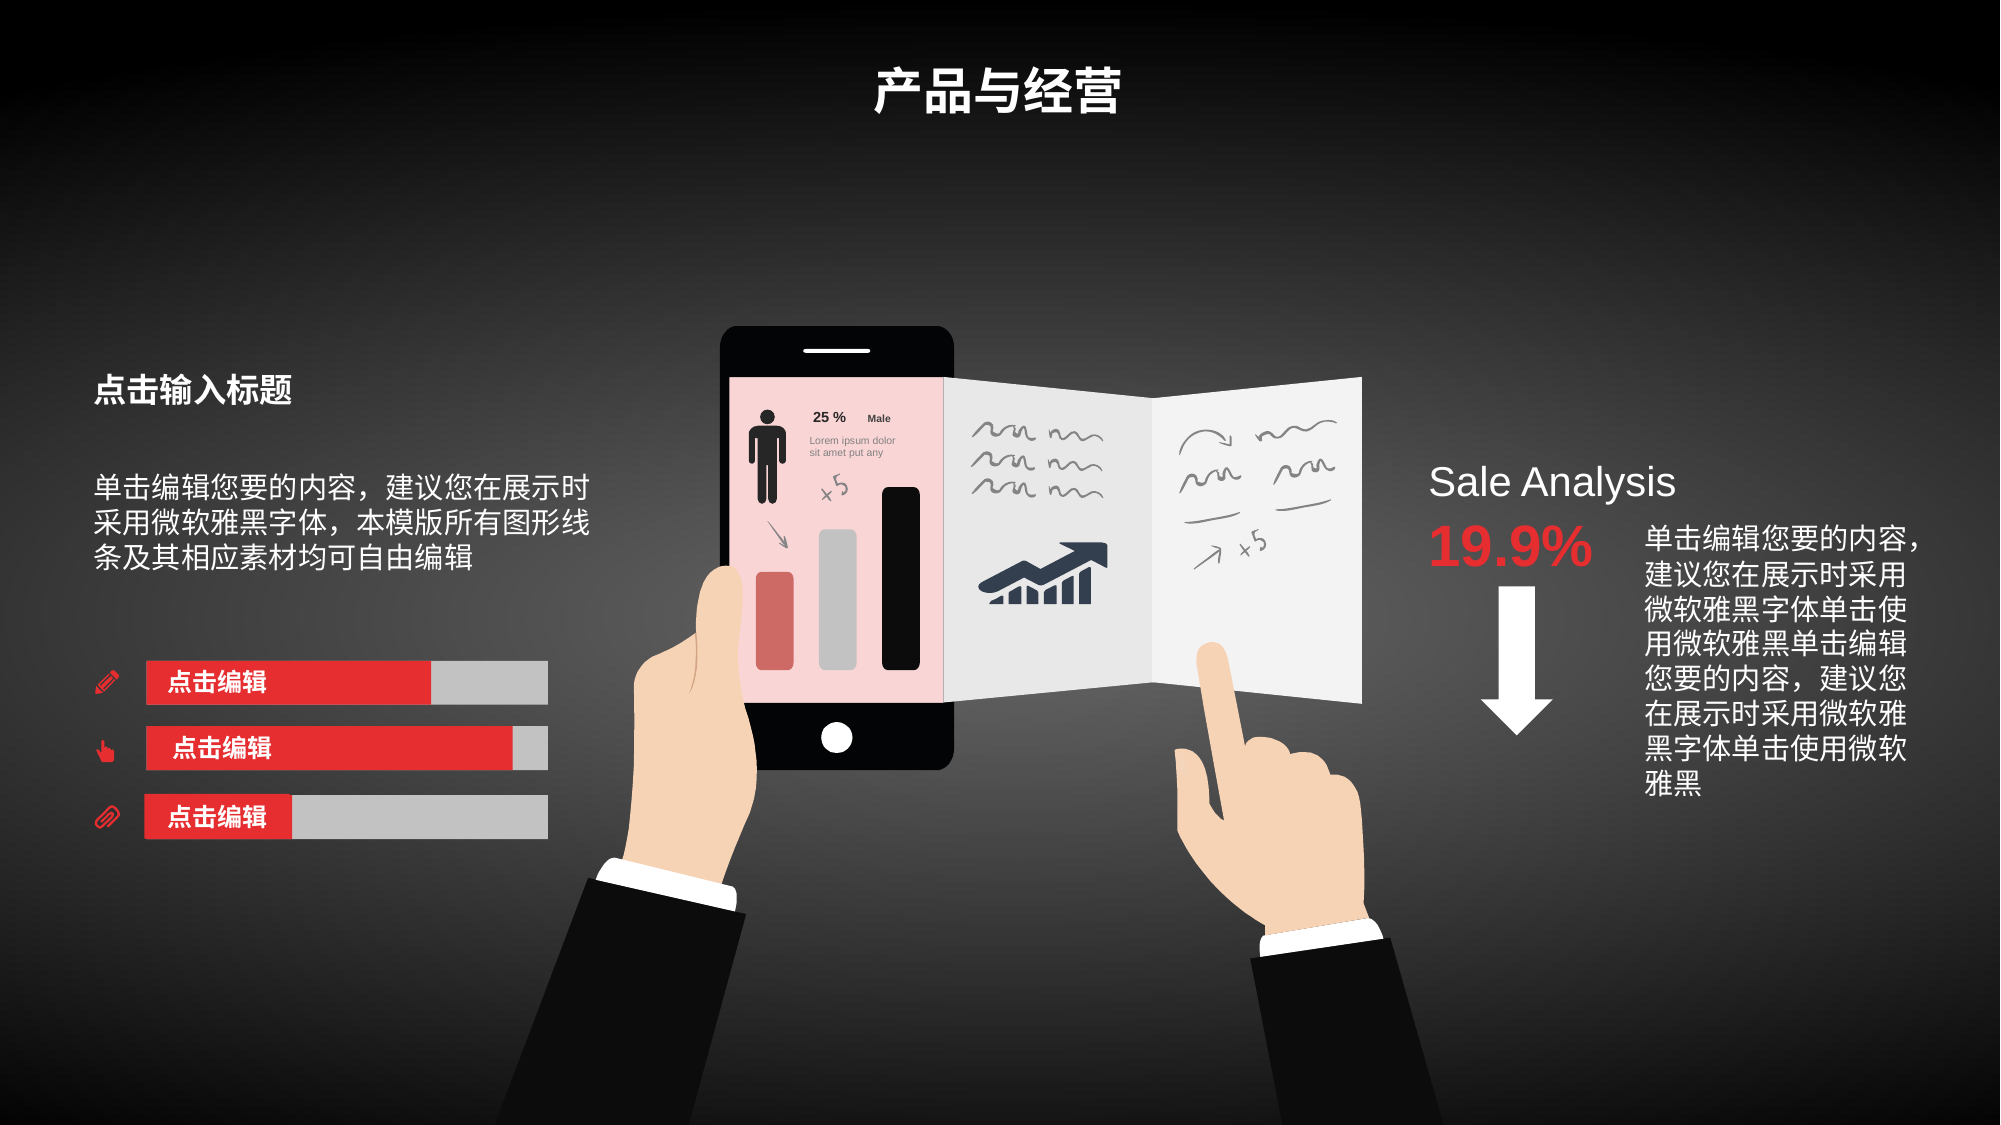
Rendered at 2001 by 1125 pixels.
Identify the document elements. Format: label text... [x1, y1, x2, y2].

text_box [95, 670, 120, 694]
text_box 产品与经营 [630, 52, 1366, 127]
text_box [146, 725, 494, 771]
text_box [293, 794, 494, 840]
picture [0, 0, 2000, 1125]
text_box [94, 805, 120, 829]
text_box Sale Analysis [1444, 447, 1692, 513]
text_box [96, 739, 115, 763]
text_box 点击编辑 [144, 793, 290, 839]
text_box 单击编辑您要的内容，建议您在展示时采用微软雅黑字体，本模版所有图形线条及其相应素材均可自由编辑 [78, 462, 494, 582]
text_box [494, 326, 1444, 1125]
text_box 单击编辑您要的内容，建议您在展示时采用微软雅黑字体单击使用微软雅黑单击编辑您要的内容，建议您在展示时采用微软雅黑字体单击使用微软雅黑 [1629, 513, 1941, 843]
text_box 点击编辑 [144, 659, 290, 705]
text_box [1478, 585, 1556, 737]
text_box 点击输入标题 [78, 361, 494, 460]
text_box 点击编辑 [144, 724, 301, 770]
text_box [432, 660, 494, 706]
text_box [146, 660, 432, 706]
text_box [146, 794, 293, 840]
text_box 19.9% [1444, 500, 1609, 586]
